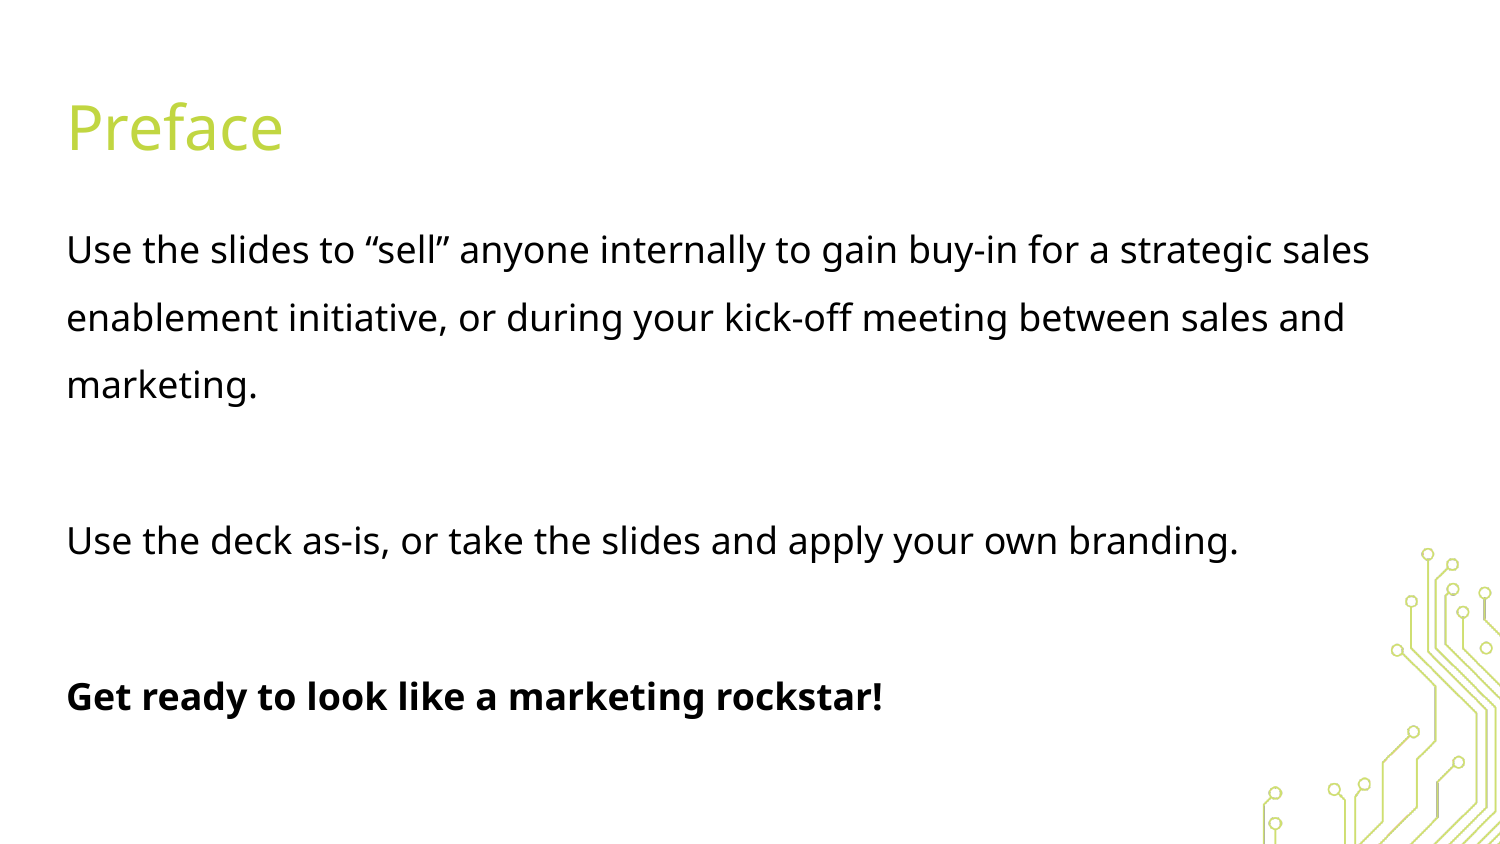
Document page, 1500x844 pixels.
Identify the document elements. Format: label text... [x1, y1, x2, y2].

picture [1262, 547, 1500, 844]
list Use the slides to “sell” anyone internally to gain buy-in for a strategic sales enablement initiative, or during your kick-off meeting between sales and marketing. Use the deck as-is, or take the slides and apply your own branding. Get ready to look like a marketing rockstar! [51, 189, 1449, 750]
title Preface [51, 72, 1449, 167]
